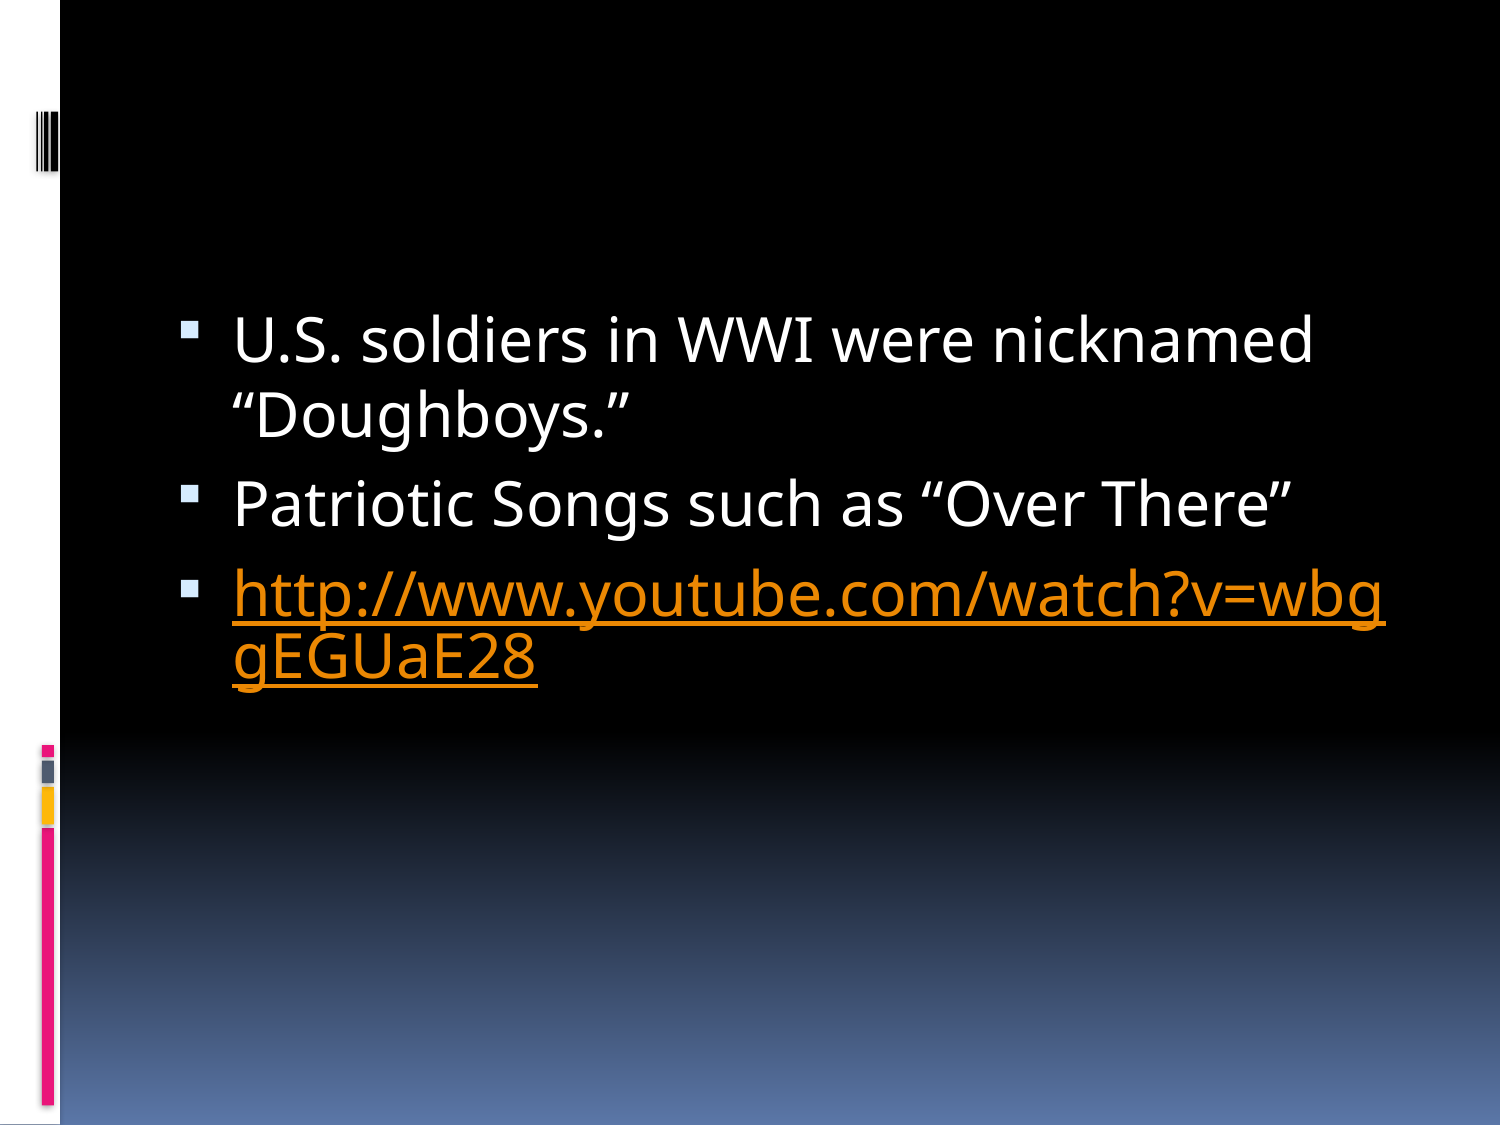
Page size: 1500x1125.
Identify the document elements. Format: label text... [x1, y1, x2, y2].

list U.S. soldiers in WWI were nicknamed “Doughboys.” Patriotic Songs such as “Over There” http://www.youtube.com/watch?v=wbggEGUaE28 [150, 292, 1425, 1043]
